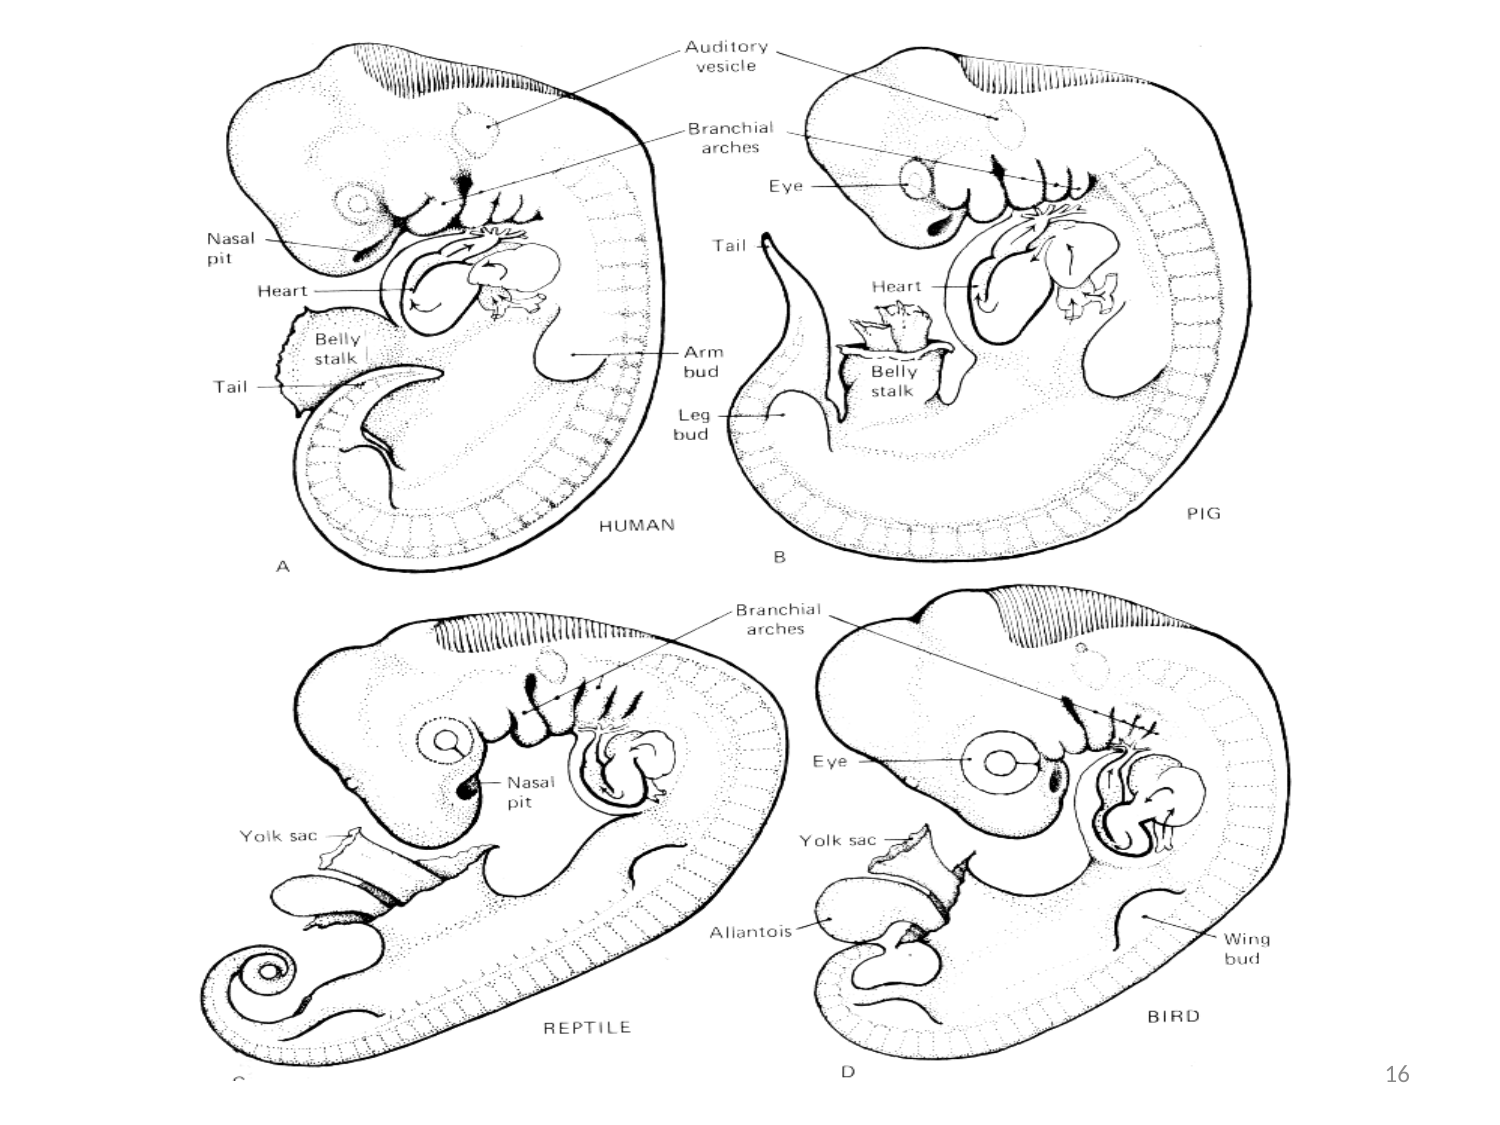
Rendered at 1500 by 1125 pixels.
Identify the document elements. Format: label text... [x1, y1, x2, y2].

picture [170, 30, 1305, 1081]
slide_number 16 [1074, 1042, 1425, 1103]
